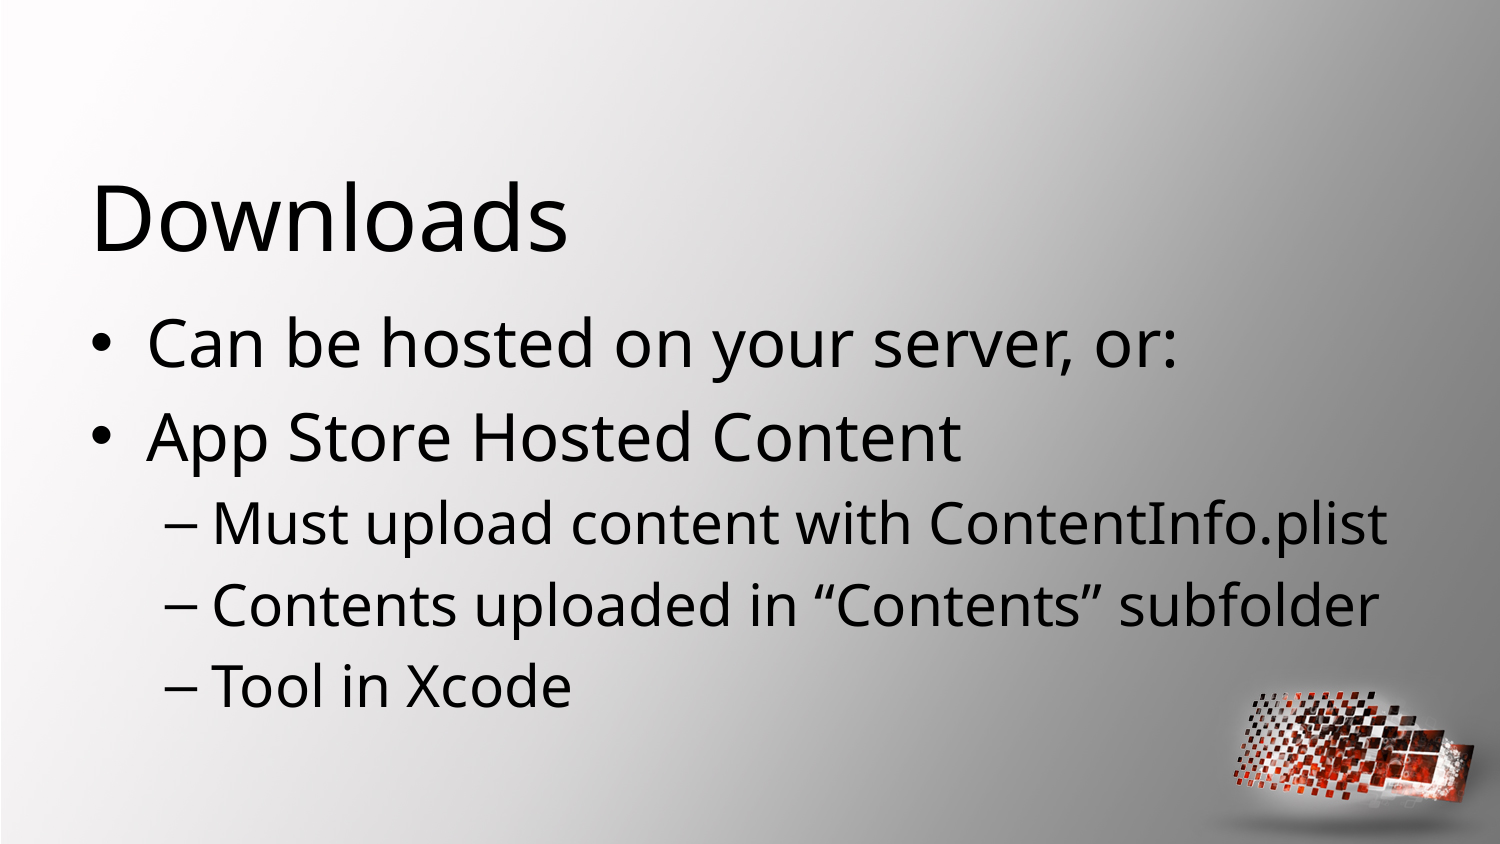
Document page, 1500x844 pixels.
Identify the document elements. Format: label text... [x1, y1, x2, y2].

picture [0, 0, 1500, 844]
list Can be hosted on your server, or: App Store Hosted Content Must upload content with ContentInfo.plist Contents uploaded in “Contents” subfolder Tool in Xcode [75, 293, 1425, 754]
title Downloads [75, 124, 1425, 293]
